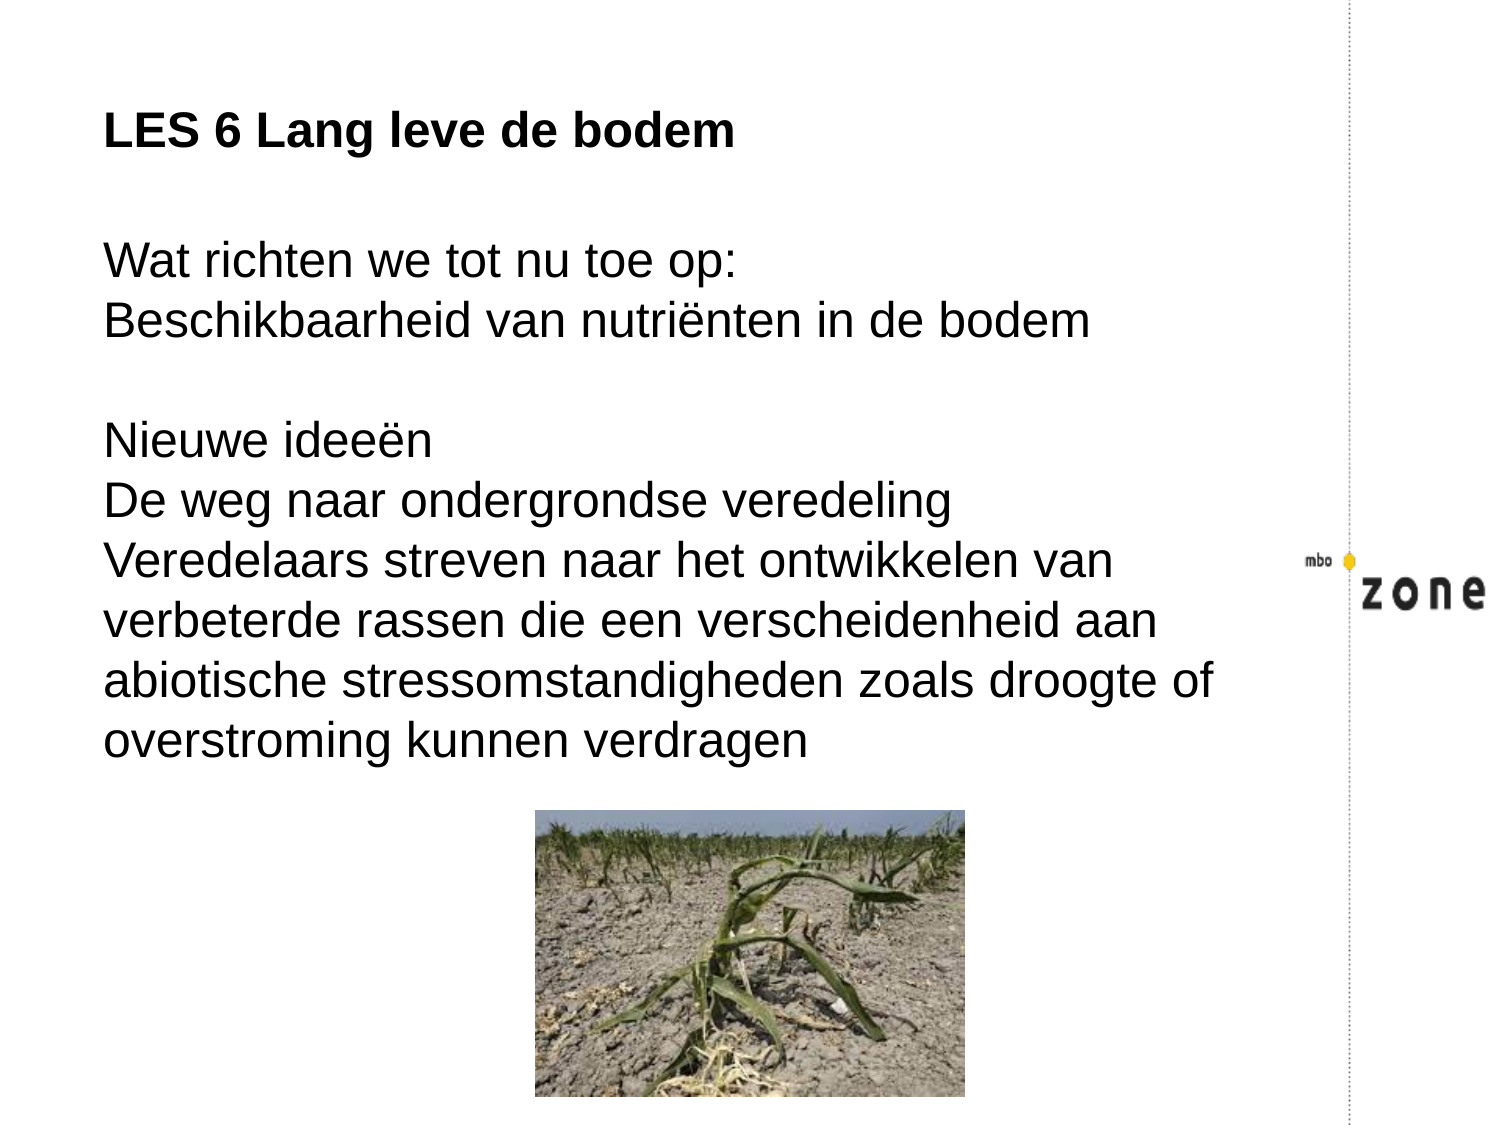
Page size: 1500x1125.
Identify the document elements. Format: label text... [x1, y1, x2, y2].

picture [535, 810, 965, 1097]
text_box Wat richten we tot nu toe op: Beschikbaarheid van nutriënten in de bodem Nieuwe ideeën De weg naar ondergrondse veredeling Veredelaars streven naar het ontwikkelen van verbeterde rassen die een verscheidenheid aan abiotische stressomstandigheden zoals droogte of overstroming kunnen verdragen [88, 219, 1329, 775]
picture [1197, 0, 1500, 1125]
text_box LES 6 Lang leve de bodem [88, 89, 1187, 165]
